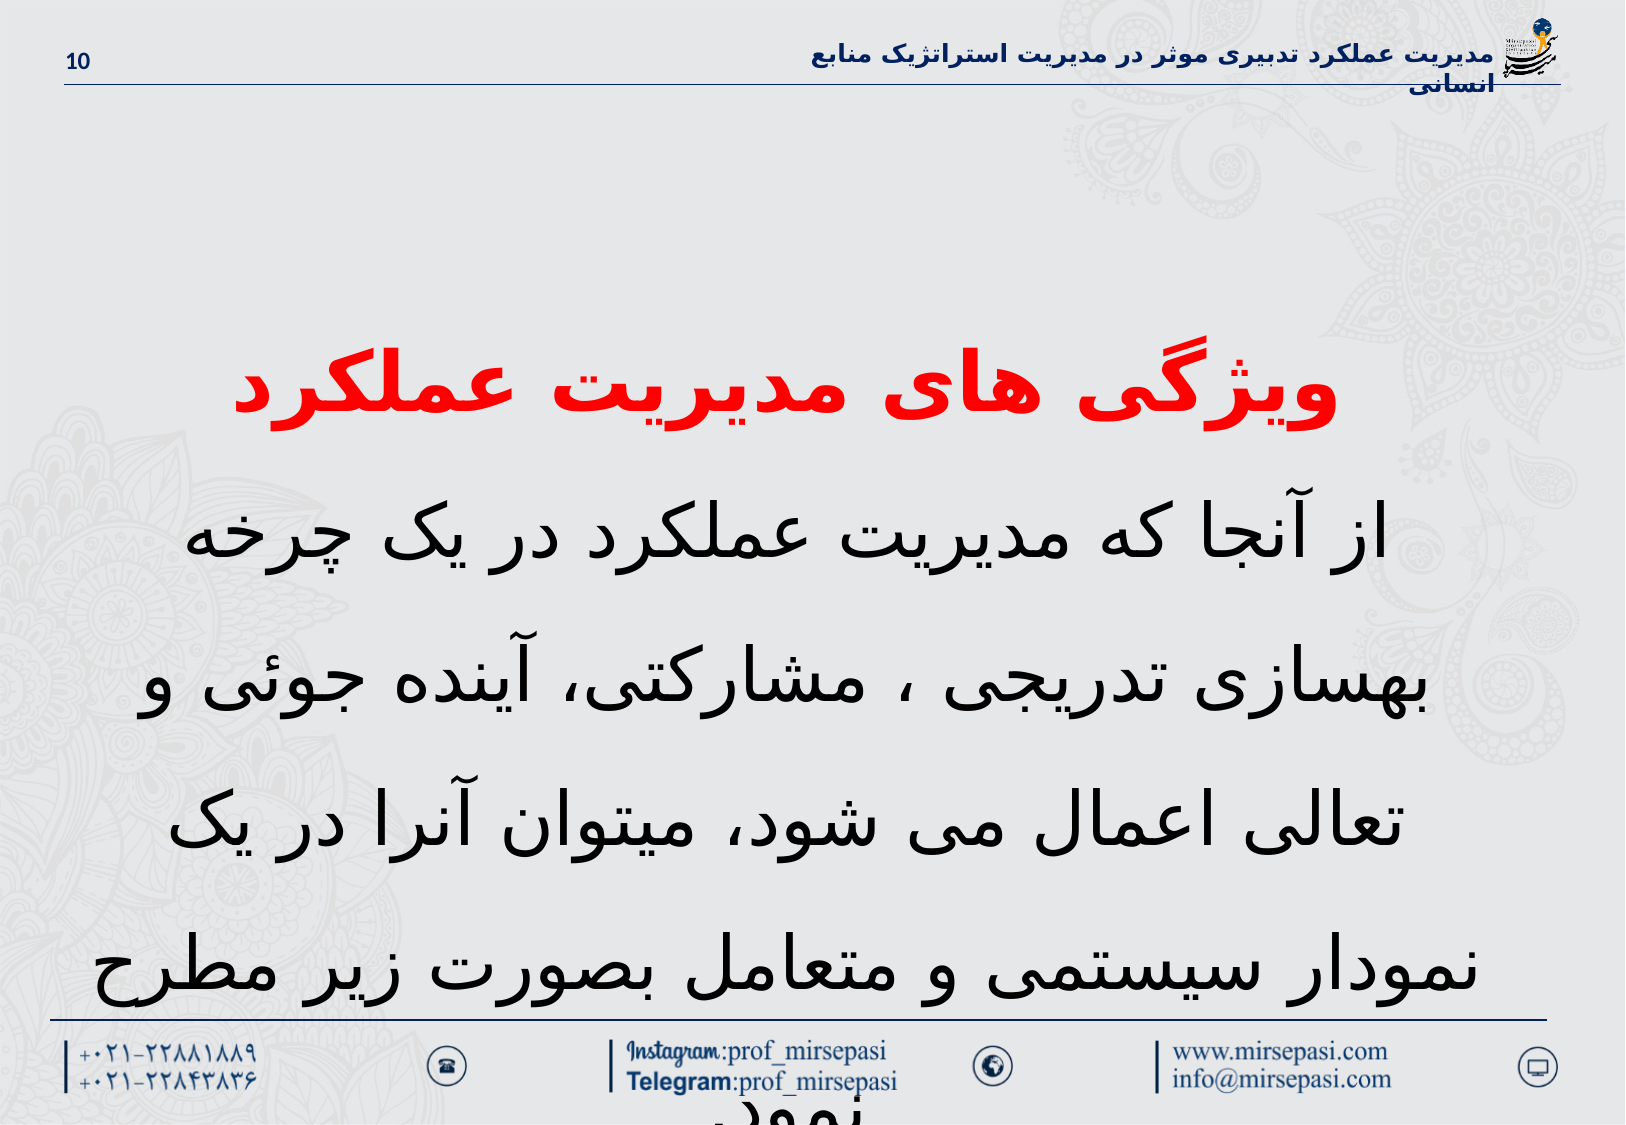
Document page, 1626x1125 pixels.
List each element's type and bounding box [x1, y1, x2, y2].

picture [0, 0, 1625, 1125]
text_box [50, 1019, 1558, 1096]
